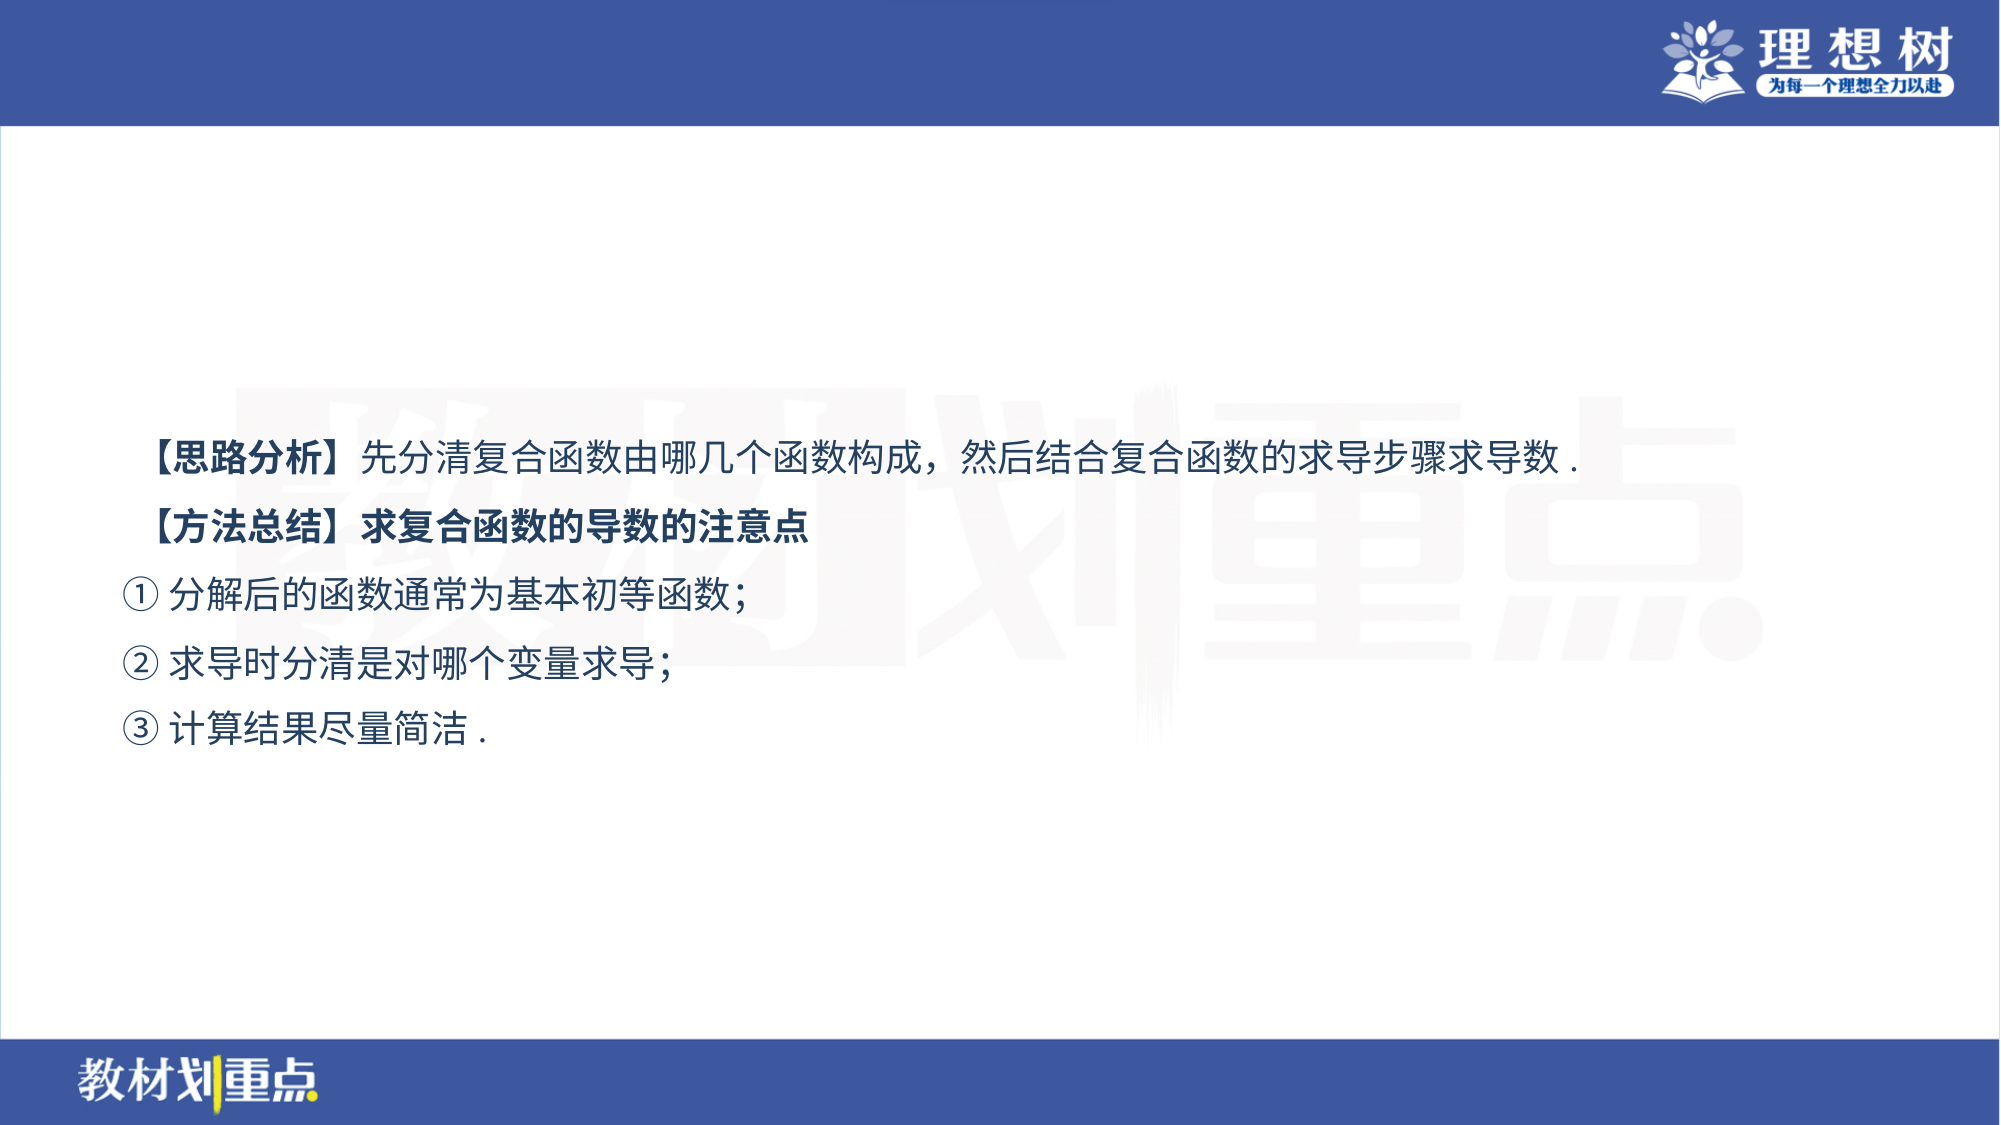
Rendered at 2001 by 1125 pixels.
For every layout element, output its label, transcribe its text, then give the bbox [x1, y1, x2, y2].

text_box 【思路分析】先分清复合函数由哪几个函数构成，然后结合复合函数的求导步骤求导数. [88, 412, 1911, 472]
picture [0, 0, 2000, 1125]
text_box 【方法总结】求复合函数的导数的注意点 ①分解后的函数通常为基本初等函数； ②求导时分清是对哪个变量求导； ③计算结果尽量简洁. [88, 479, 1911, 743]
